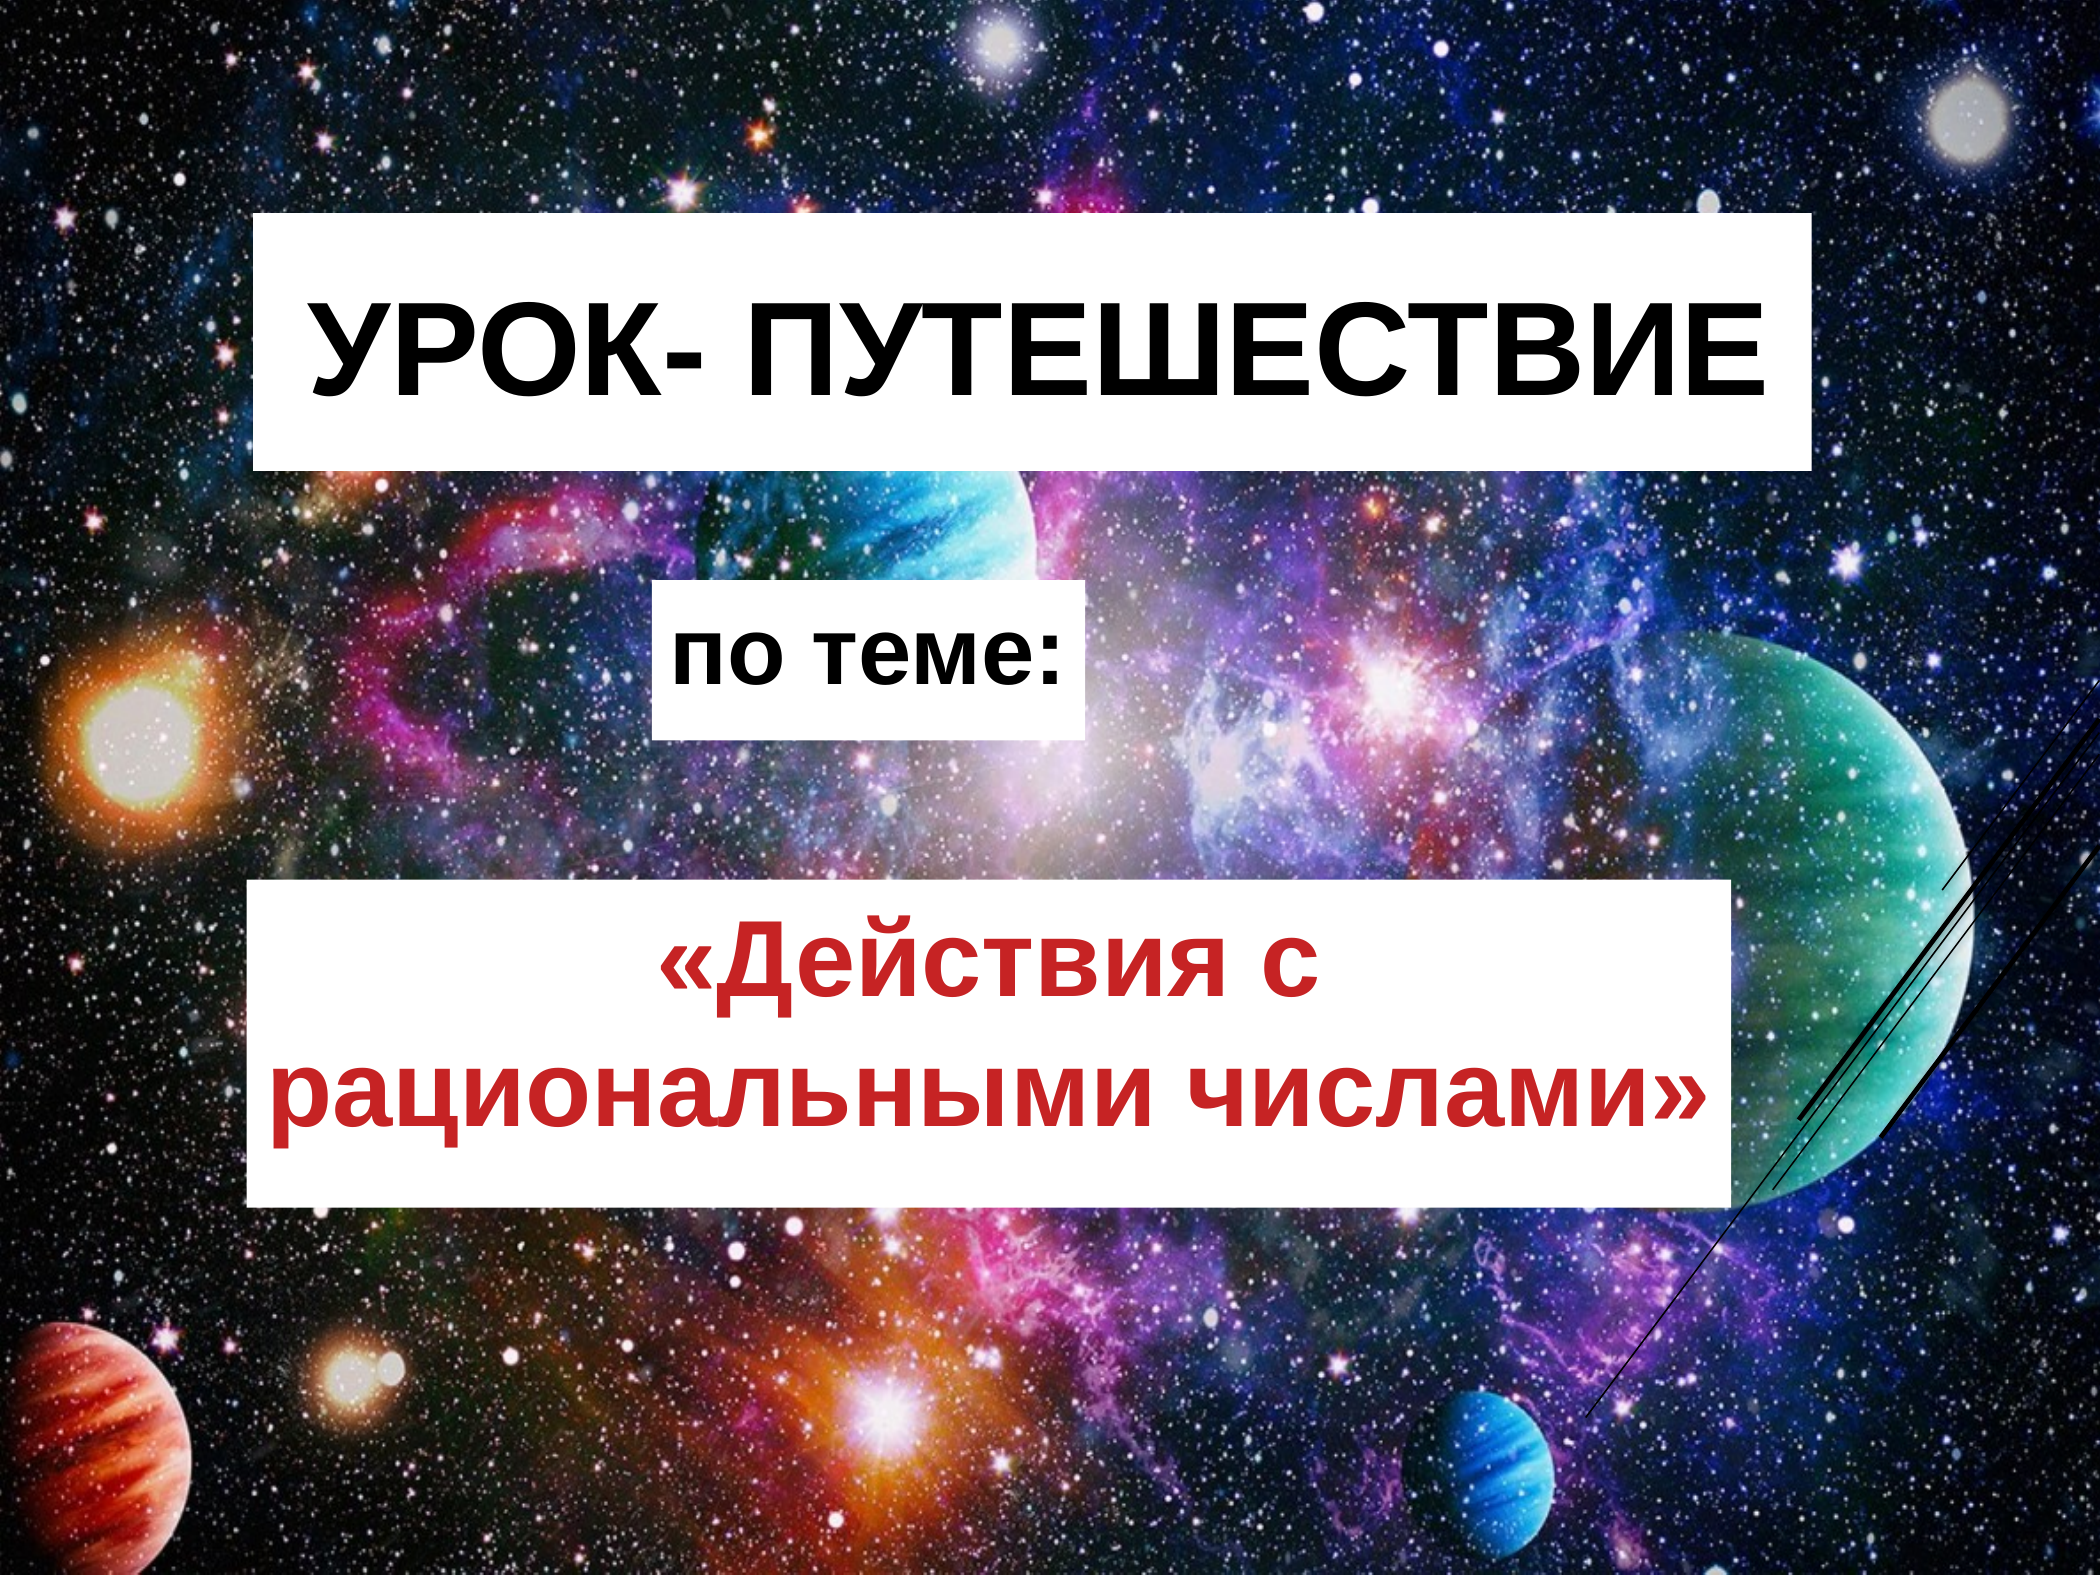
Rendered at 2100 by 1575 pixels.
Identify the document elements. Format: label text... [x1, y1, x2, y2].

picture [0, 0, 2100, 1575]
text_box по теме: [651, 580, 1086, 741]
text_box «Действия с рациональными числами» [246, 879, 1732, 1208]
text_box УРОК- ПУТЕШЕСТВИЕ [253, 213, 1812, 471]
